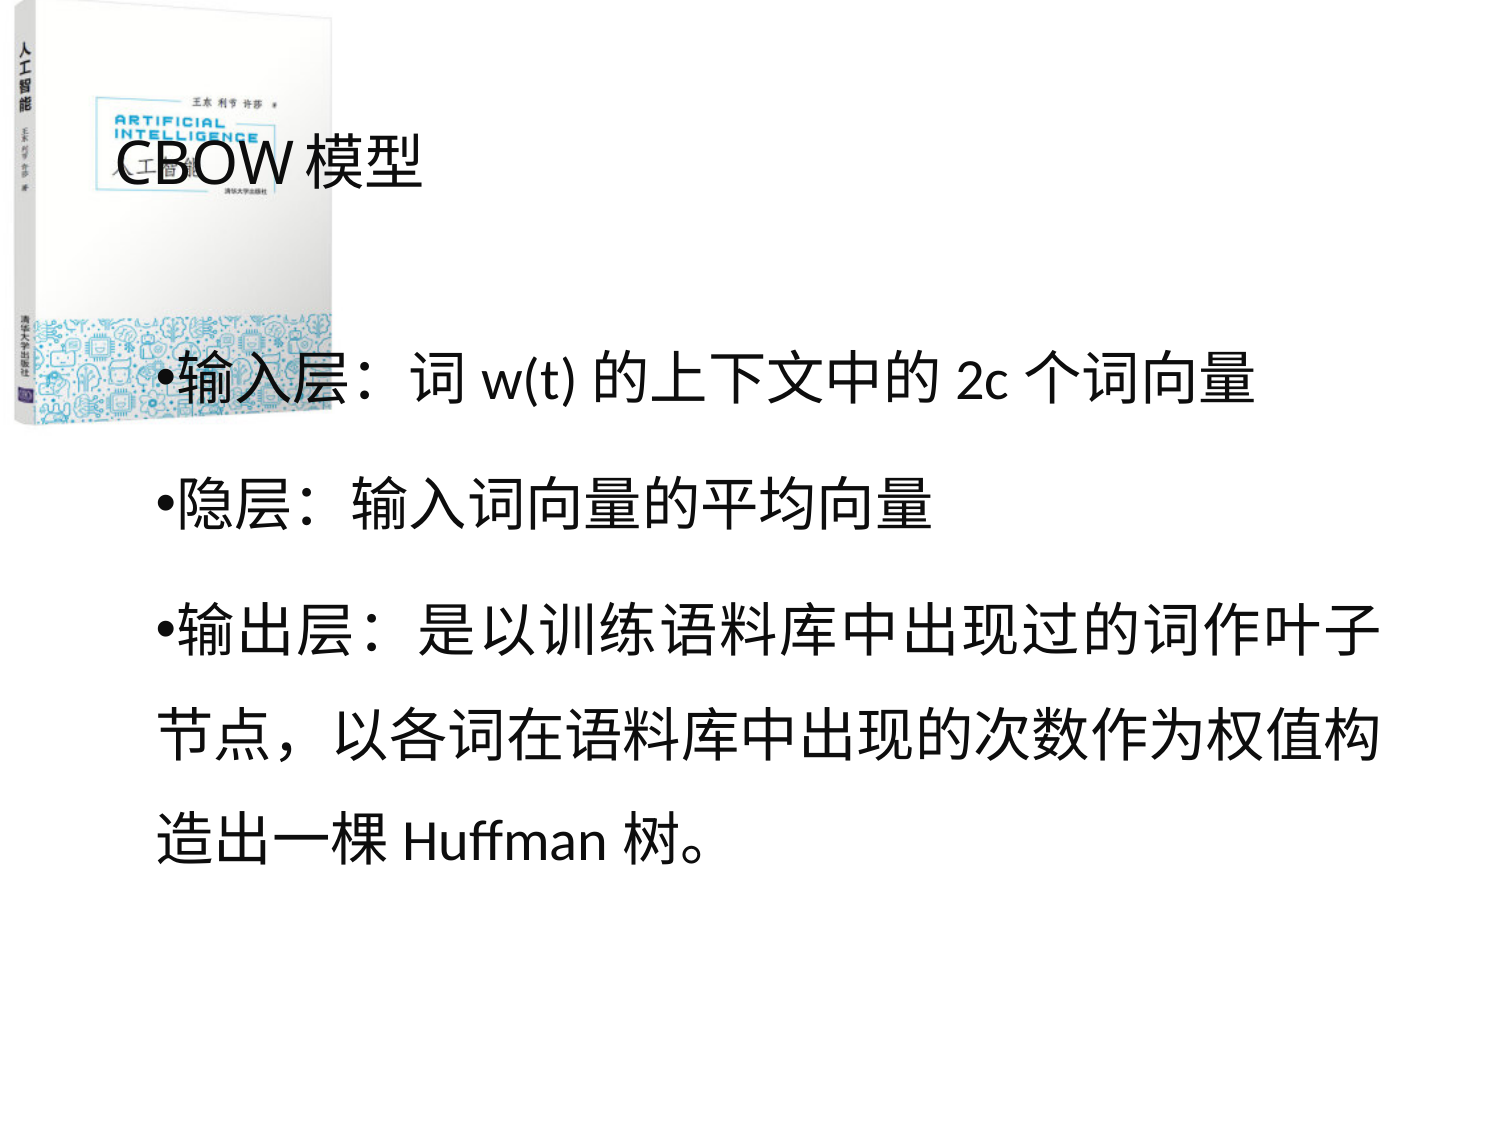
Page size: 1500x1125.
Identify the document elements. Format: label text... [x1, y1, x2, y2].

title CBOW模型 [103, 59, 1397, 278]
list 输入层：词w(t)的上下文中的2c个词向量 隐层：输入词向量的平均向量 输出层：是以训练语料库中出现过的词作叶子节点，以各词在语料库中出现的次数作为权值构造出一棵Huffman树。 [103, 299, 1397, 1014]
picture [0, 0, 393, 443]
